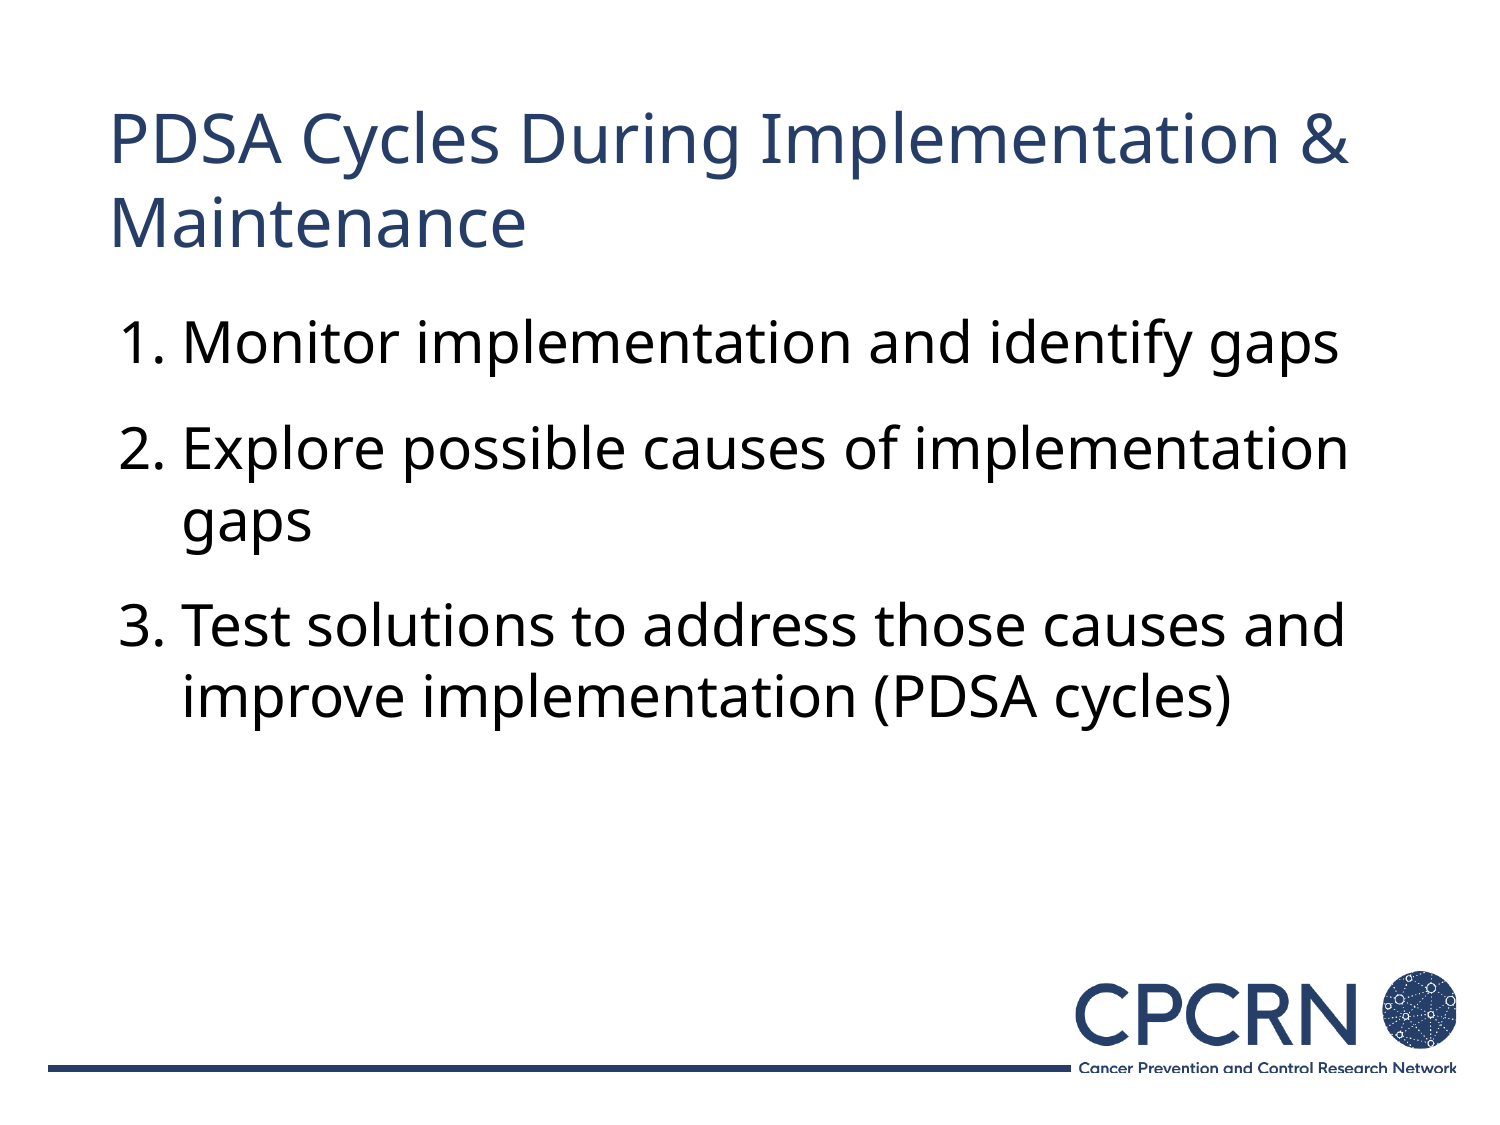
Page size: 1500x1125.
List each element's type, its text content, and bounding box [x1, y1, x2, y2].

list Monitor implementation and identify gaps Explore possible causes of implementation gaps Test solutions to address those causes and improve implementation (PDSA cycles) [103, 299, 1397, 929]
title PDSA Cycles During Implementation & Maintenance [93, 60, 1500, 300]
